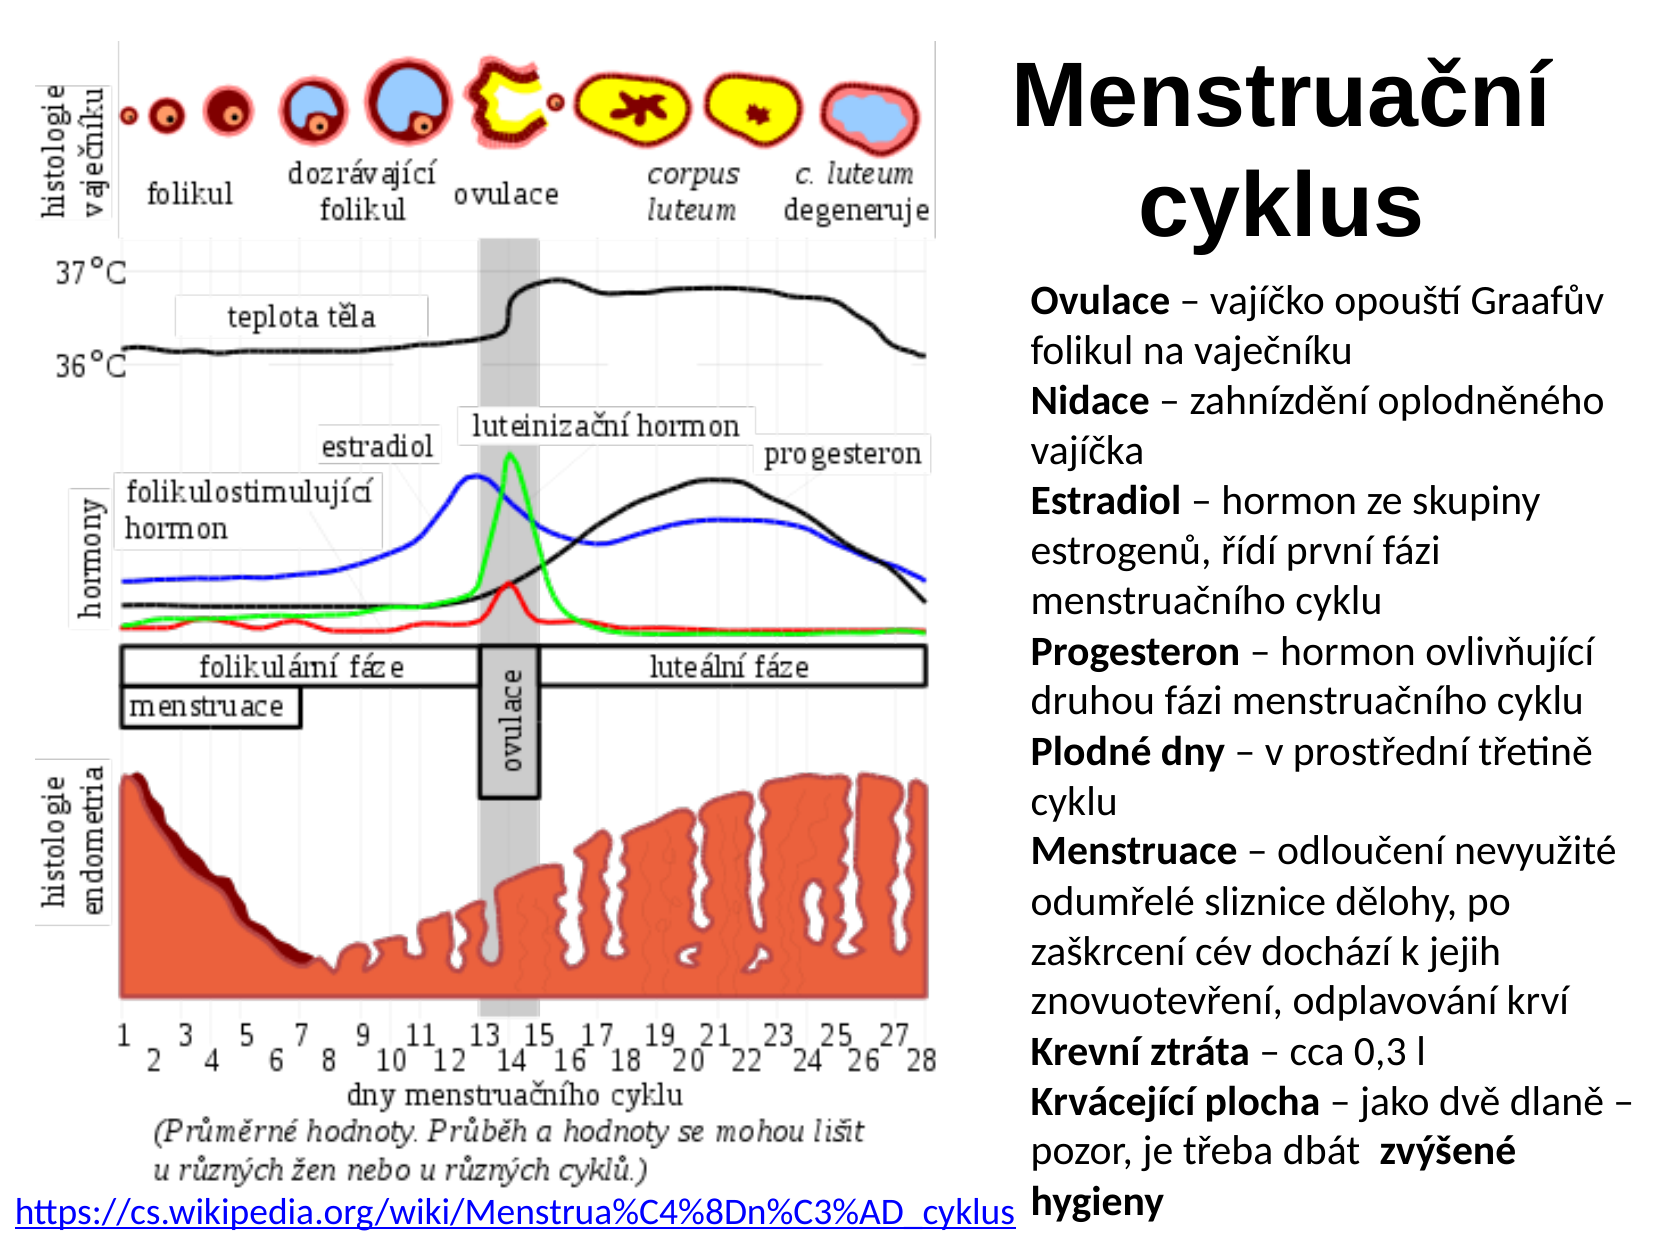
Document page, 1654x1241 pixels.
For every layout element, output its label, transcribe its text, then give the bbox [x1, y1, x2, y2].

title Menstruační cyklus [948, 41, 1654, 249]
text_box Ovulace – vajíčko opouští Graafův folikul na vaječníku Nidace – zahnízdění oplodněného vajíčka Estradiol – hormon ze skupiny estrogenů, řídí první fázi menstruačního cyklu Progesteron – hormon ovlivňující druhou fázi menstruačního cyklu Plodné dny – v prostřední třetině cyklu Menstruace – odloučení nevyužité odumřelé sliznice dělohy, po zaškrcení cév dochází k jejih znovuotevření, odplavování krví Krevní ztráta – cca 0,3 l Krvácející plocha – jako dvě dlaně – pozor, je třeba dbát zvýšené hygieny [1015, 265, 1654, 1231]
text_box https://cs.wikipedia.org/wiki/Menstrua%C4%8Dn%C3%AD_cyklus [0, 1179, 1501, 1240]
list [35, 40, 946, 1190]
